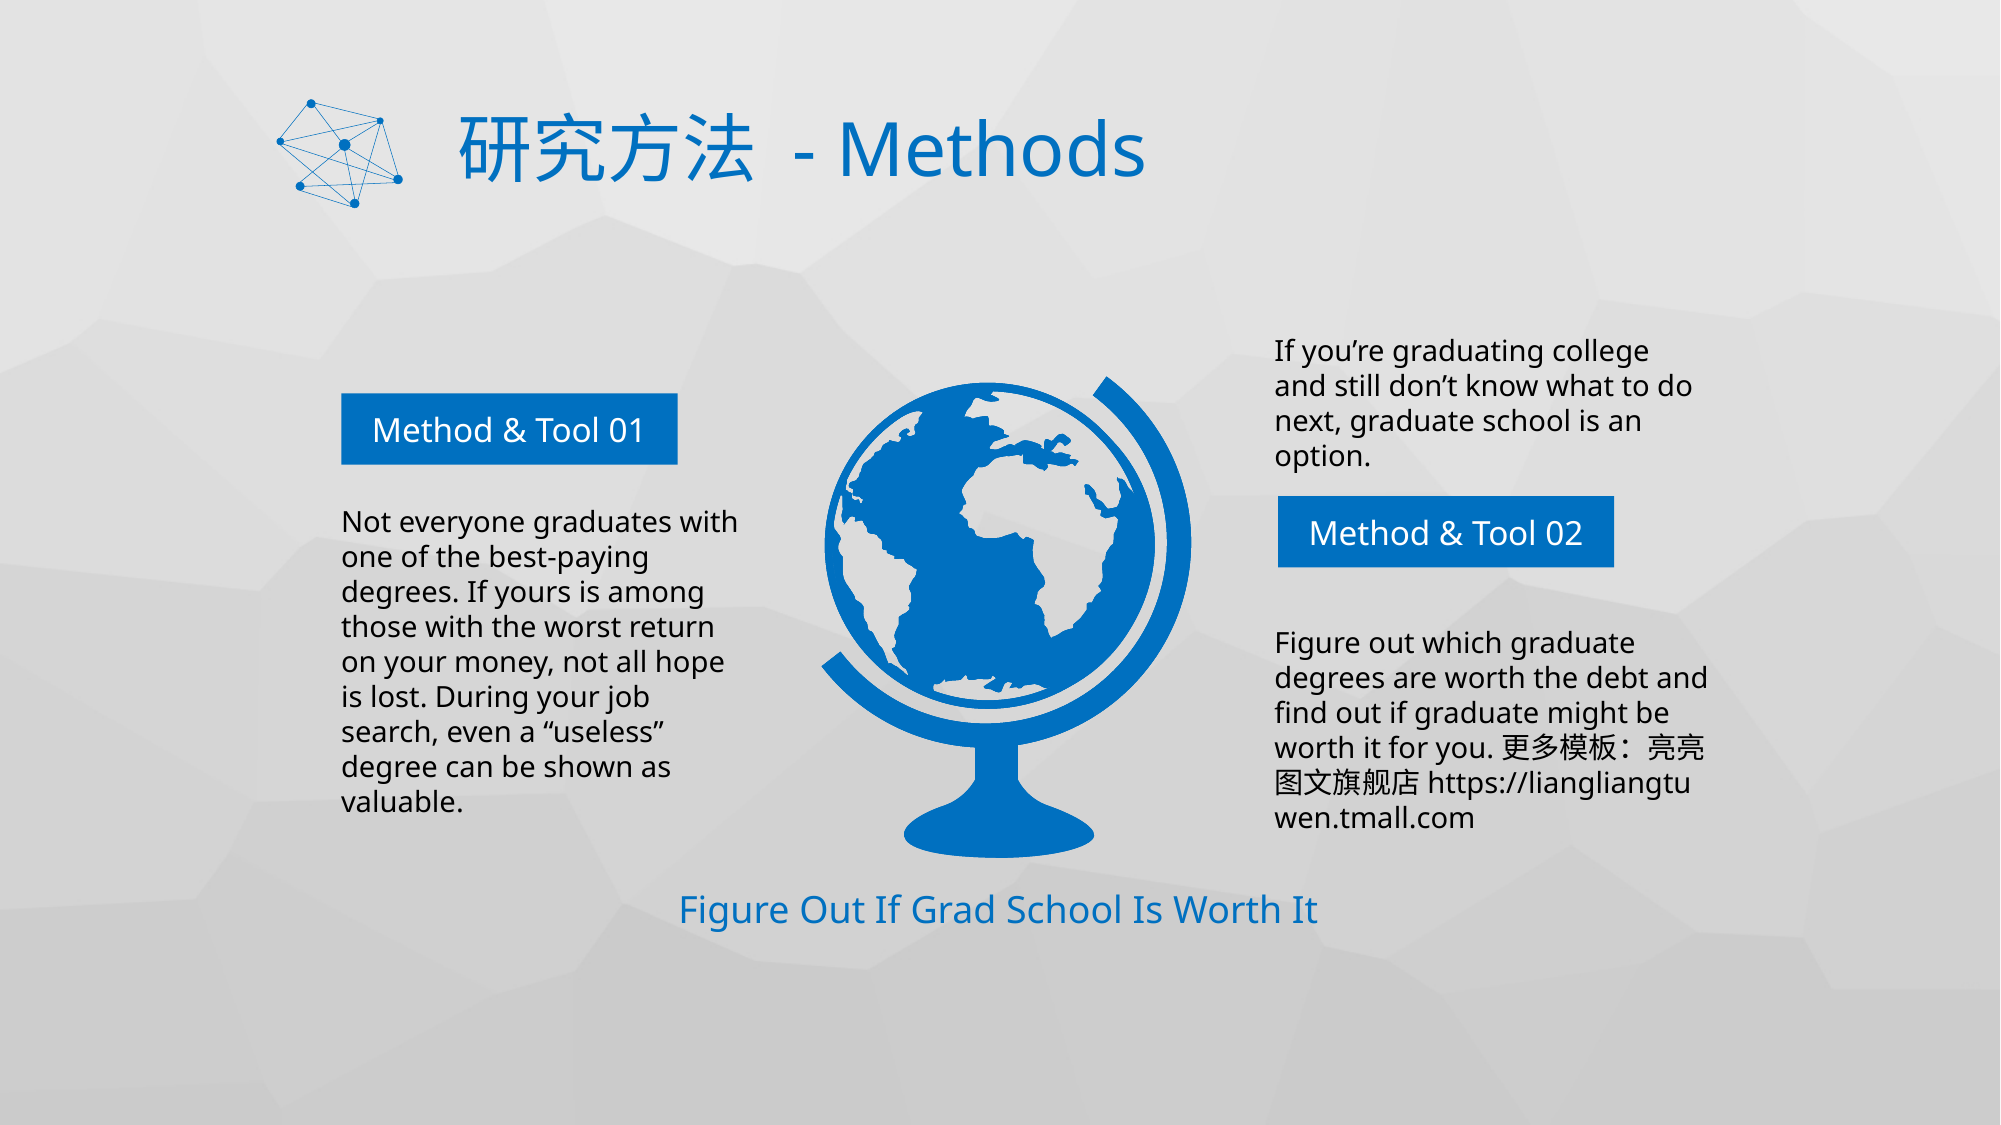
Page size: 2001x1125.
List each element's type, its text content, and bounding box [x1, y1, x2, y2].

text_box Method & Tool 01 [340, 392, 679, 466]
text_box Figure Out If Grad School Is Worth It [584, 878, 1414, 939]
title 研究方法 - Methods [442, 87, 1633, 217]
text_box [815, 376, 1192, 858]
text_box Method & Tool 02 [1277, 495, 1615, 568]
text_box Not everyone graduates with one of the best-paying degrees. If yours is among those with the worst return on your money, not all hope is lost. During your job search, even a “useless” degree can be shown as valuable. [326, 496, 766, 826]
text_box If you’re graduating college and still don’t know what to do next, graduate school is an option. [1259, 325, 1710, 480]
text_box Figure out which graduate degrees are worth the debt and find out if graduate might be worth it for you.更多模板：亮亮图文旗舰店https://liangliangtuwen.tmall.com [1259, 617, 1728, 842]
picture [0, 0, 2001, 1125]
